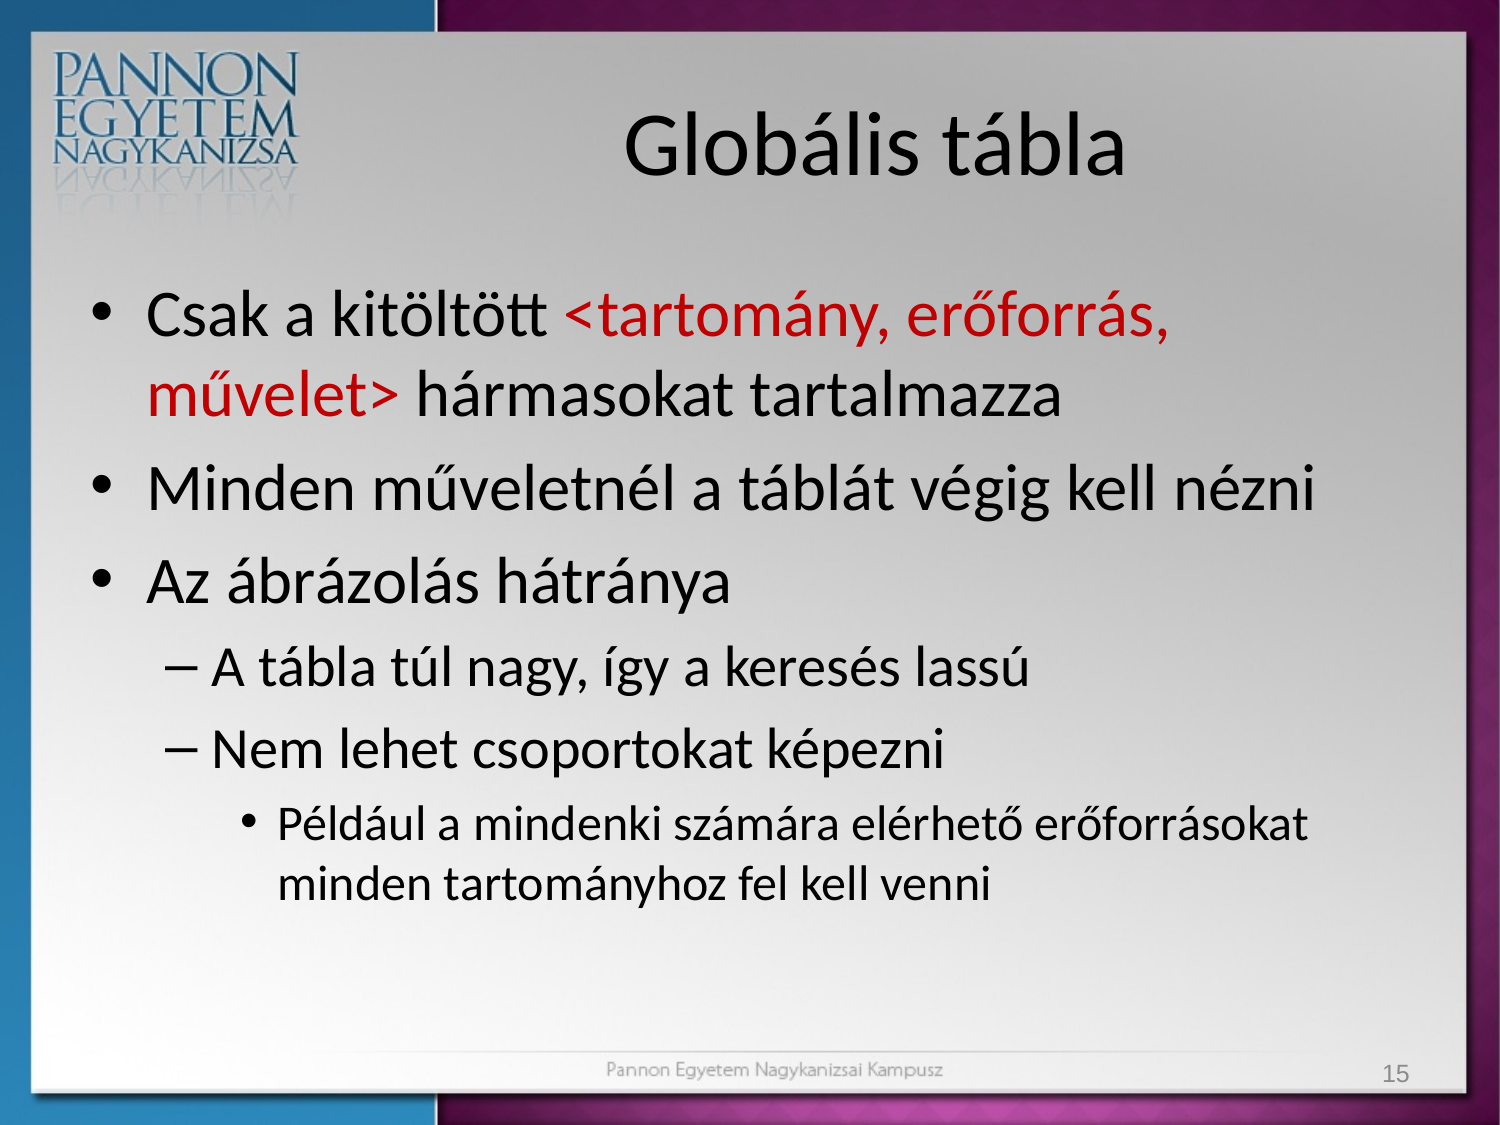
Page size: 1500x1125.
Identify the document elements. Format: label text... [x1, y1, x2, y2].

slide_number 15 [1074, 1042, 1425, 1103]
list Csak a kitöltött <tartomány, erőforrás, művelet> hármasokat tartalmazza Minden műveletnél a táblát végig kell nézni Az ábrázolás hátránya A tábla túl nagy, így a keresés lassú Nem lehet csoportokat képezni Például a mindenki számára elérhető erőforrásokat minden tartományhoz fel kell venni [75, 262, 1425, 1038]
picture [0, 0, 1500, 1125]
title Globális tábla [328, 45, 1425, 233]
